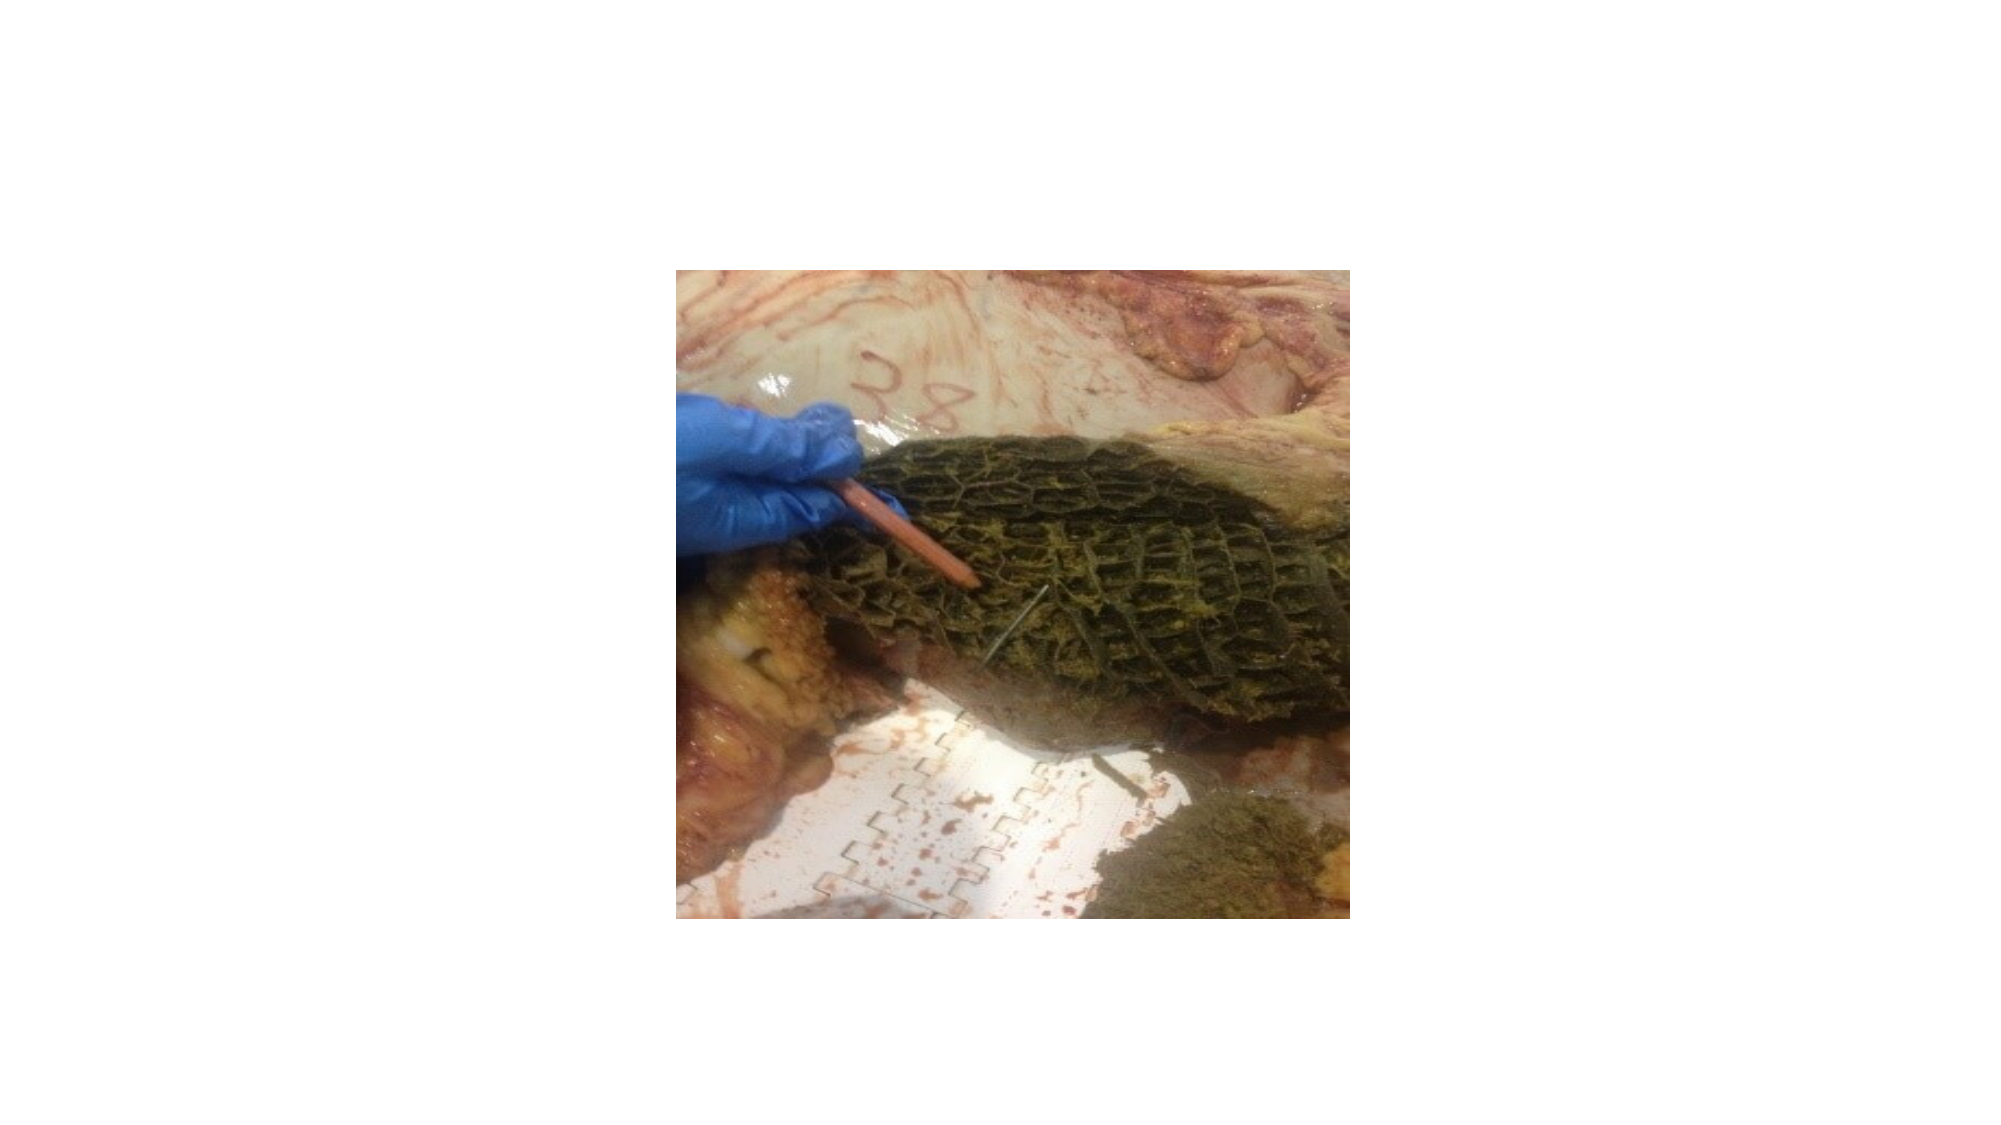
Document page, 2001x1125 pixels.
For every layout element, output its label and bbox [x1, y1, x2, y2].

list [676, 269, 1350, 919]
